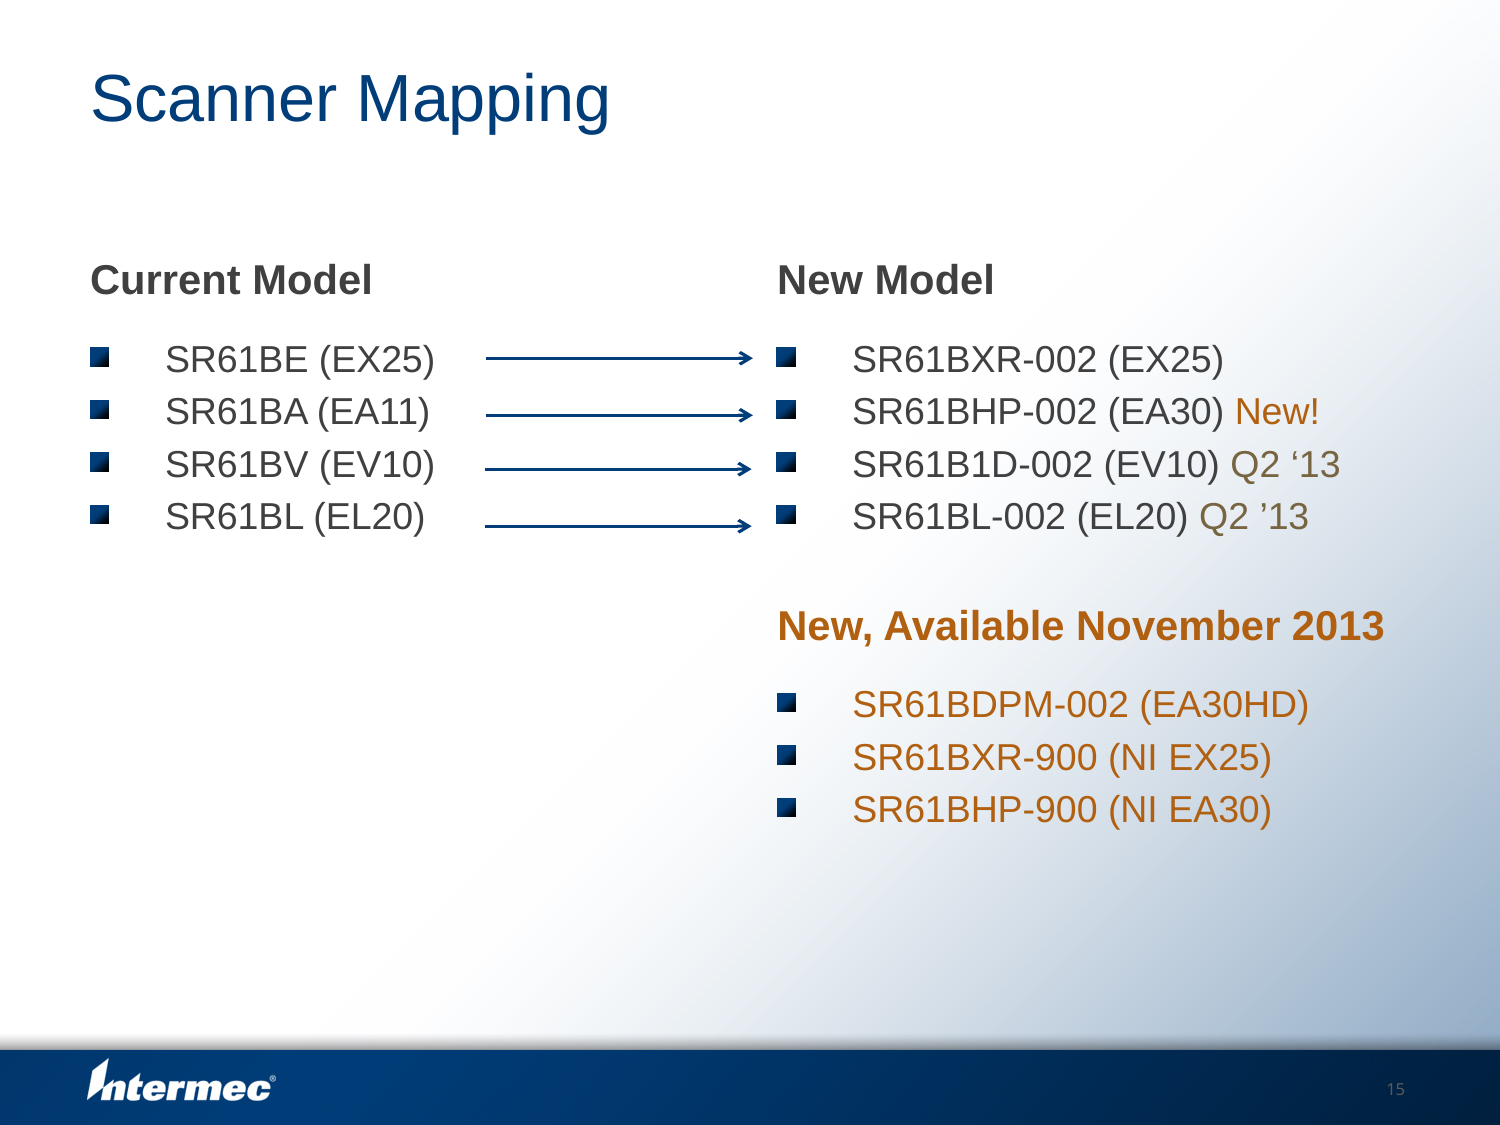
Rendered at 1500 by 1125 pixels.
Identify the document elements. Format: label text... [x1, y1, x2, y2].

list SR61BE (EX25) SR61BA (EA11) SR61BV (EV10) SR61BL (EL20) [75, 327, 738, 976]
list Current Model [75, 205, 738, 311]
title Scanner Mapping [75, 45, 1425, 145]
list SR61BXR-002 (EX25) SR61BHP-002 (EA30) New! SR61B1D-002 (EV10) Q2 ‘13 SR61BL-002 (EL20) Q2 ’13 [761, 327, 1425, 590]
text_box SR61BDPM-002 (EA30HD) SR61BXR-900 (NI EX25) SR61BHP-900 (NI EA30) [762, 672, 1426, 936]
list New Model [761, 205, 1425, 311]
text_box New, Available November 2013 [762, 551, 1426, 657]
picture [0, 0, 1500, 1125]
